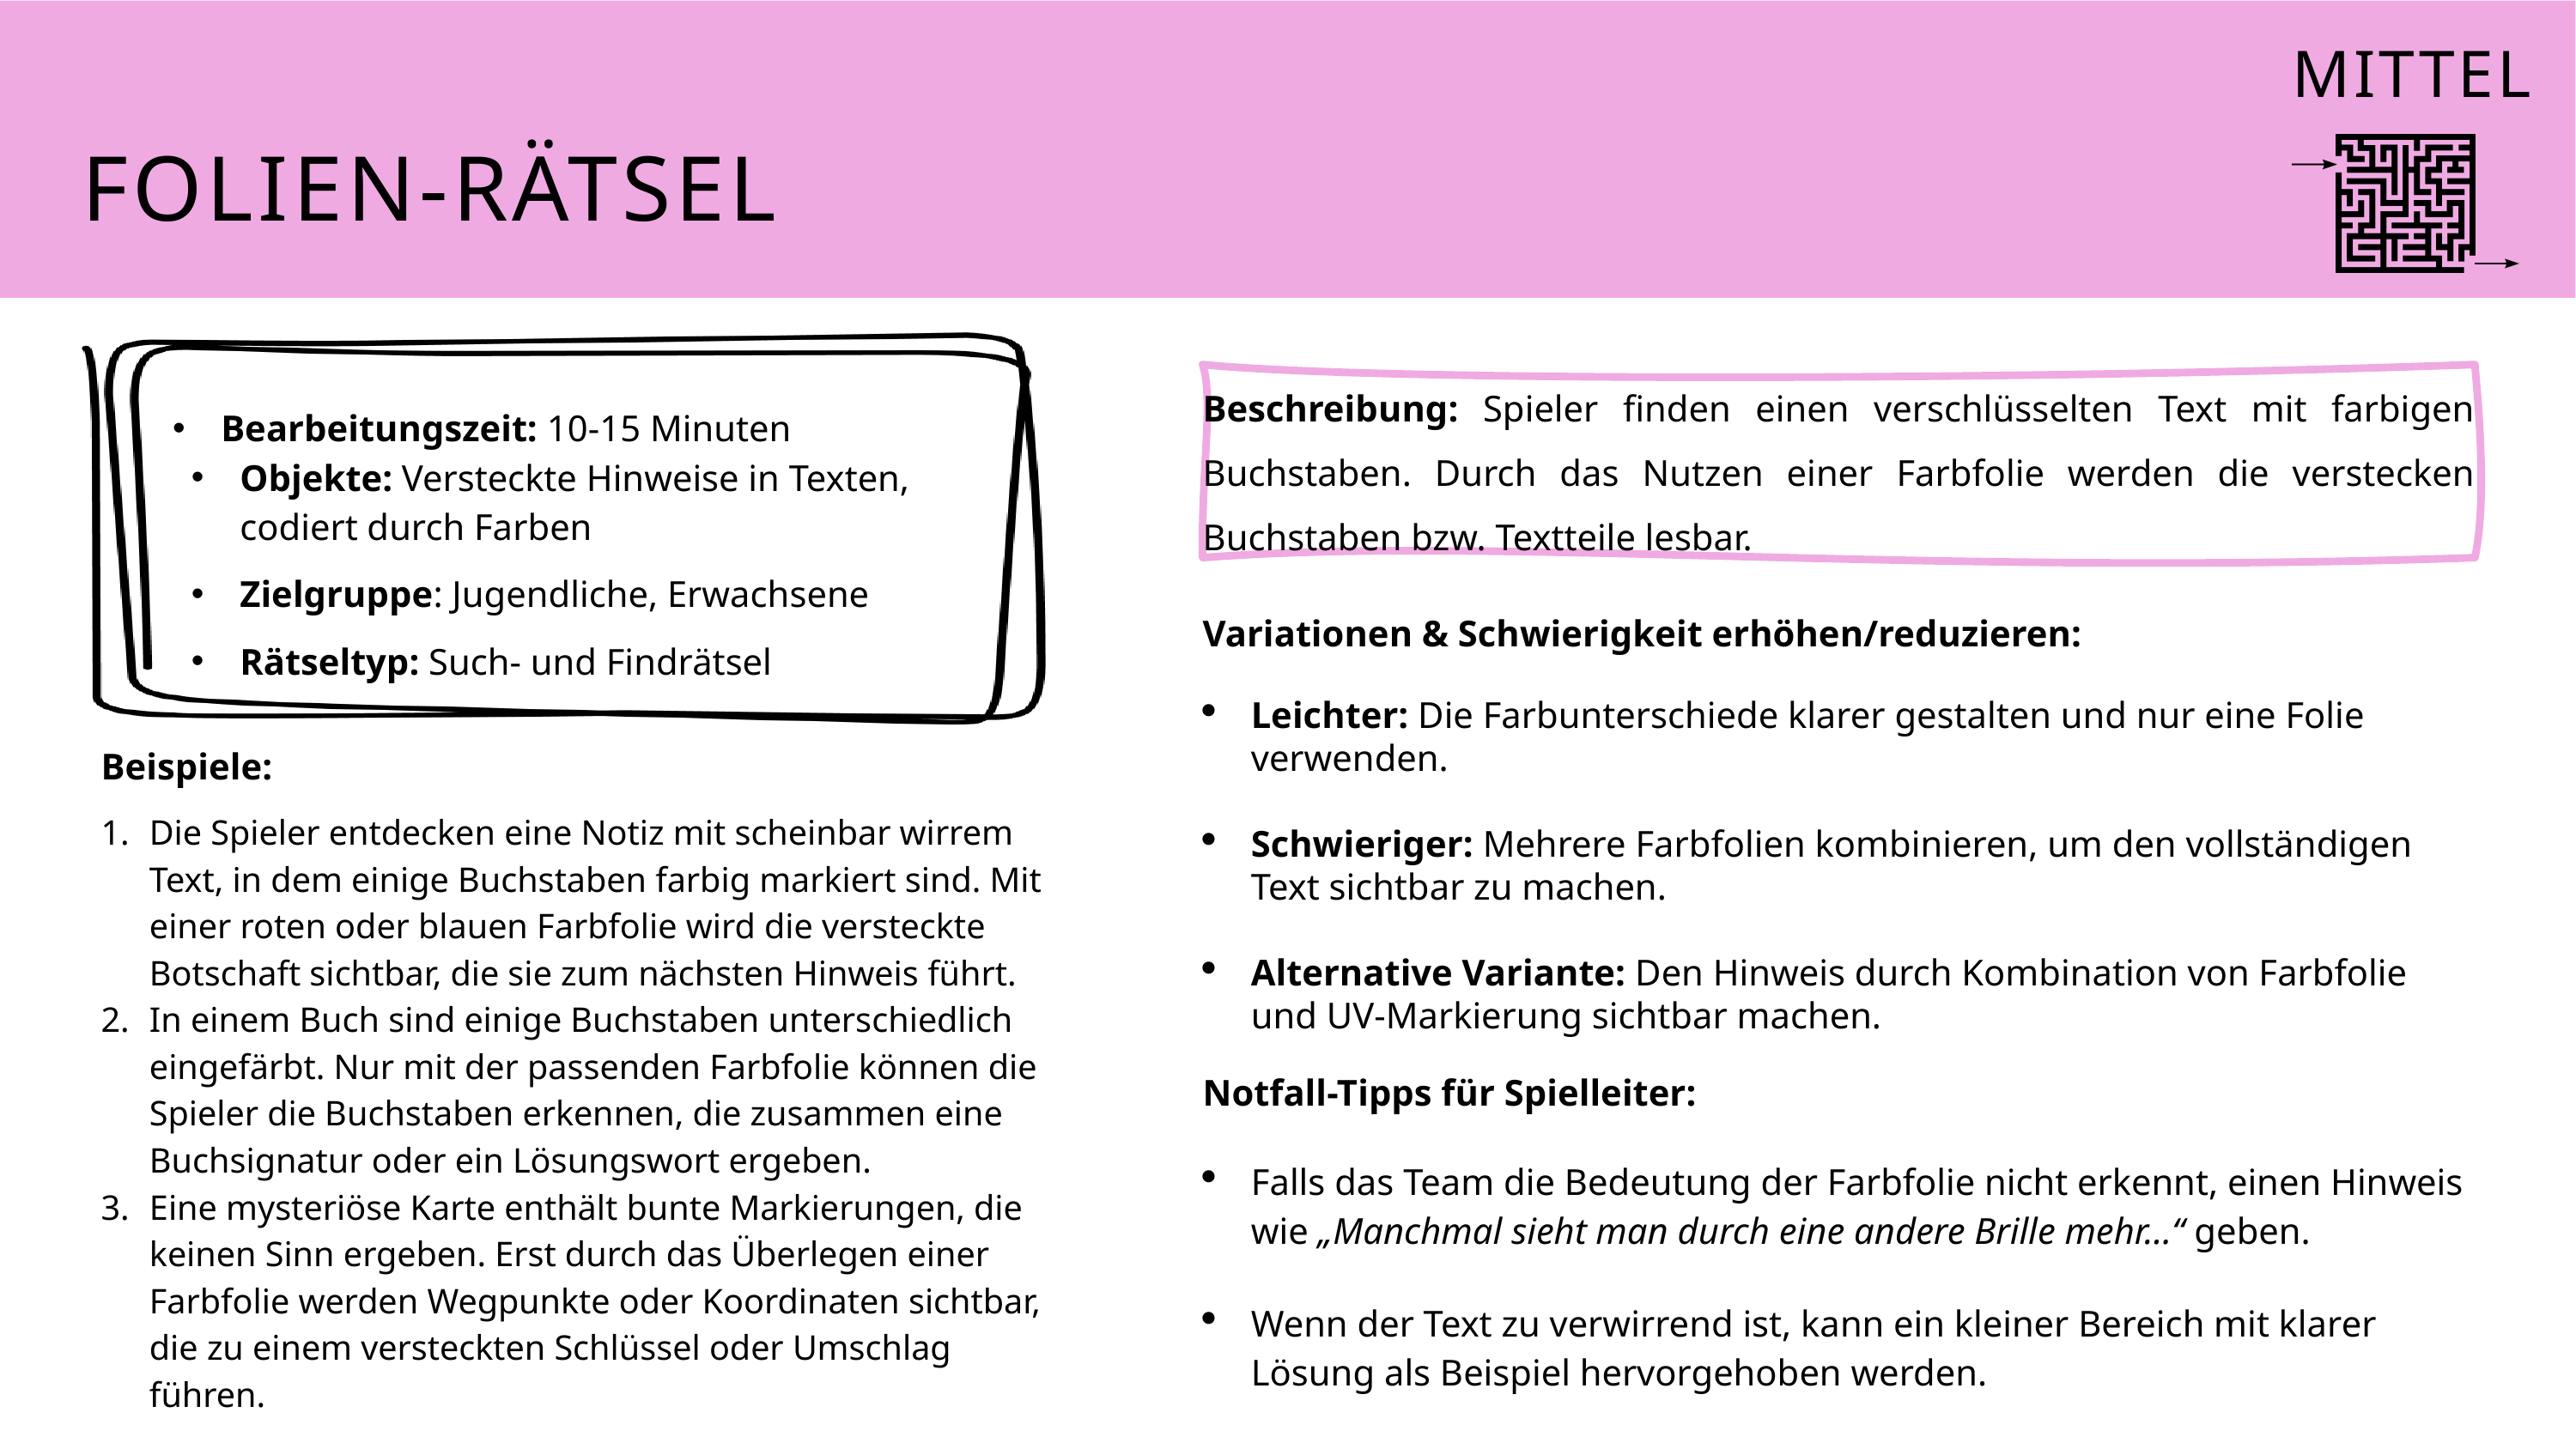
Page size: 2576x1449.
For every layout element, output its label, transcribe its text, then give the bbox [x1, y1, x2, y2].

text_box Beispiele: Die Spieler entdecken eine Notiz mit scheinbar wirrem Text, in dem einige Buchstaben farbig markiert sind. Mit einer roten oder blauen Farbfolie wird die versteckte Botschaft sichtbar, die sie zum nächsten Hinweis führt. In einem Buch sind einige Buchstaben unterschiedlich eingefärbt. Nur mit der passenden Farbfolie können die Spieler die Buchstaben erkennen, die zusammen eine Buchsignatur oder ein Lösungswort ergeben. Eine mysteriöse Karte enthält bunte Markierungen, die keinen Sinn ergeben. Erst durch das Überlegen einer Farbfolie werden Wegpunkte oder Koordinaten sichtbar, die zu einem versteckten Schlüssel oder Umschlag führen. [100, 723, 1049, 1415]
text_box [0, 0, 2576, 300]
text_box Notfall-Tipps für Spielleiter: Falls das Team die Bedeutung der Farbfolie nicht erkennt, einen Hinweis wie „Manchmal sieht man durch eine andere Brille mehr…“ geben. Wenn der Text zu verwirrend ist, kann ein kleiner Bereich mit klarer Lösung als Beispiel hervorgehoben werden. [1202, 1070, 2476, 1394]
text_box [82, 332, 1048, 724]
text_box FOLIEN-RÄTSEL [82, 115, 2071, 239]
text_box MITTEL [2292, 39, 2570, 111]
text_box Bearbeitungszeit: 10-15 Minuten Objekte: Versteckte Hinweise in Texten, codiert durch Farben Zielgruppe: Jugendliche, Erwachsene Rätseltyp: Such- und Findrätsel [126, 368, 981, 682]
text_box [2292, 133, 2520, 274]
text_box Beschreibung: Spieler finden einen verschlüsselten Text mit farbigen Buchstaben. Durch das Nutzen einer Farbfolie werden die verstecken Buchstaben bzw. Textteile lesbar. [1202, 364, 2482, 563]
text_box Variationen & Schwierigkeit erhöhen/reduzieren: Leichter: Die Farbunterschiede klarer gestalten und nur eine Folie verwenden. Schwieriger: Mehrere Farbfolien kombinieren, um den vollständigen Text sichtbar zu machen. Alternative Variante: Den Hinweis durch Kombination von Farbfolie und UV-Markierung sichtbar machen. [1202, 610, 2476, 1037]
